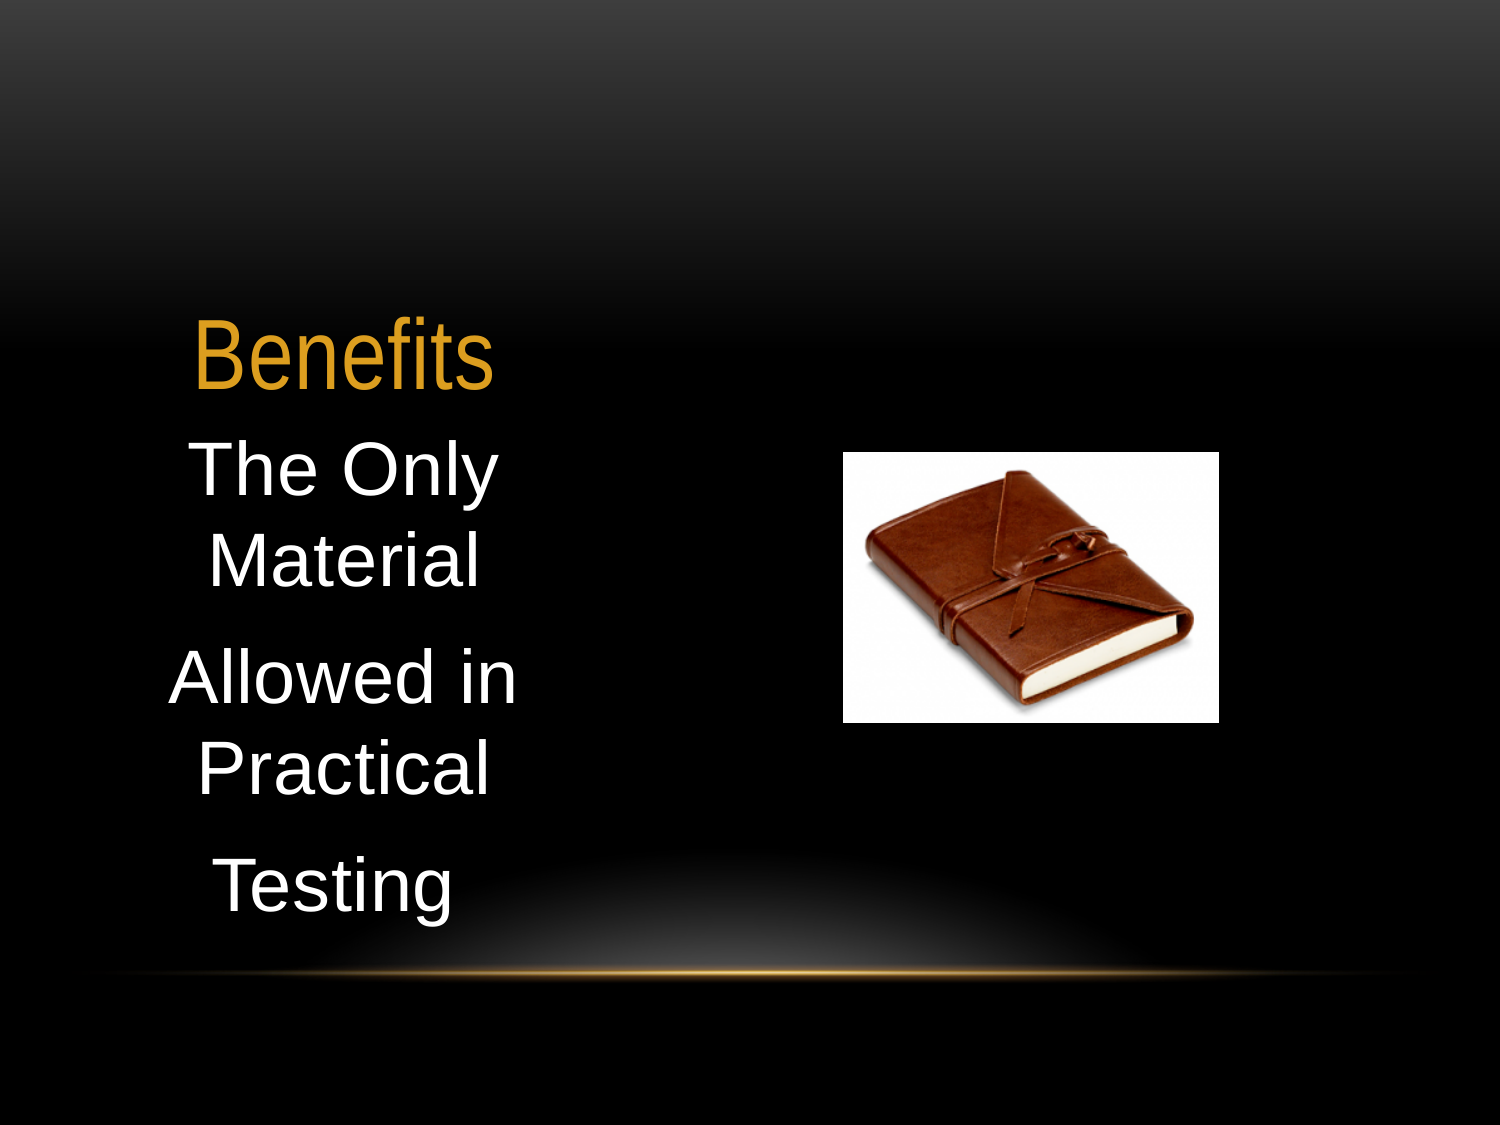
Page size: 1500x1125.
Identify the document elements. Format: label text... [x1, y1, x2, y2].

list The Only Material Allowed in Practical Testing [100, 417, 588, 938]
picture [0, 0, 1500, 1125]
title Benefits [100, 237, 588, 417]
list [843, 452, 1219, 723]
